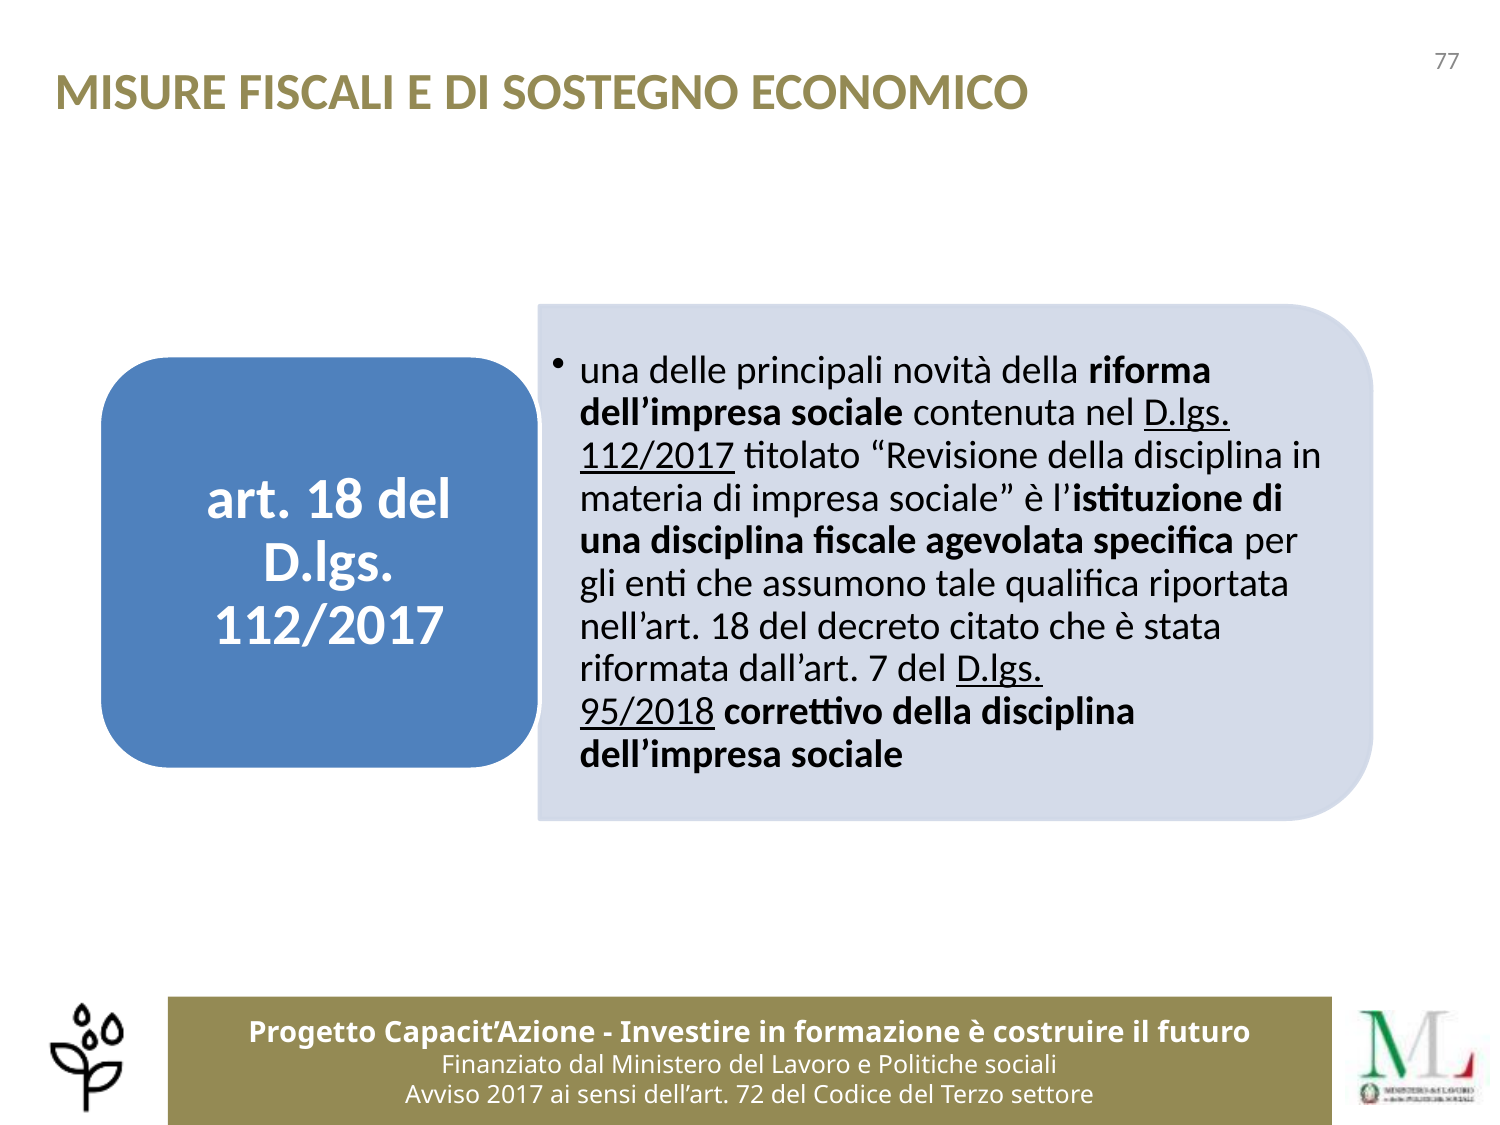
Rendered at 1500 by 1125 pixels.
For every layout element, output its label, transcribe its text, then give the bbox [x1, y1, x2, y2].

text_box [59, 228, 1411, 897]
text_box MISURE FISCALI E DI SOSTEGNO ECONOMICO [39, 49, 1066, 139]
slide_number 77 [1124, 29, 1475, 90]
text_box Progetto Capacit’Azione - Investire in formazione è costruire il futuro Finanziato dal Ministero del Lavoro e Politiche sociali Avviso 2017 ai sensi dell’art. 72 del Codice del Terzo settore [166, 994, 1334, 1125]
picture [47, 1002, 129, 1113]
picture [1345, 1009, 1491, 1106]
